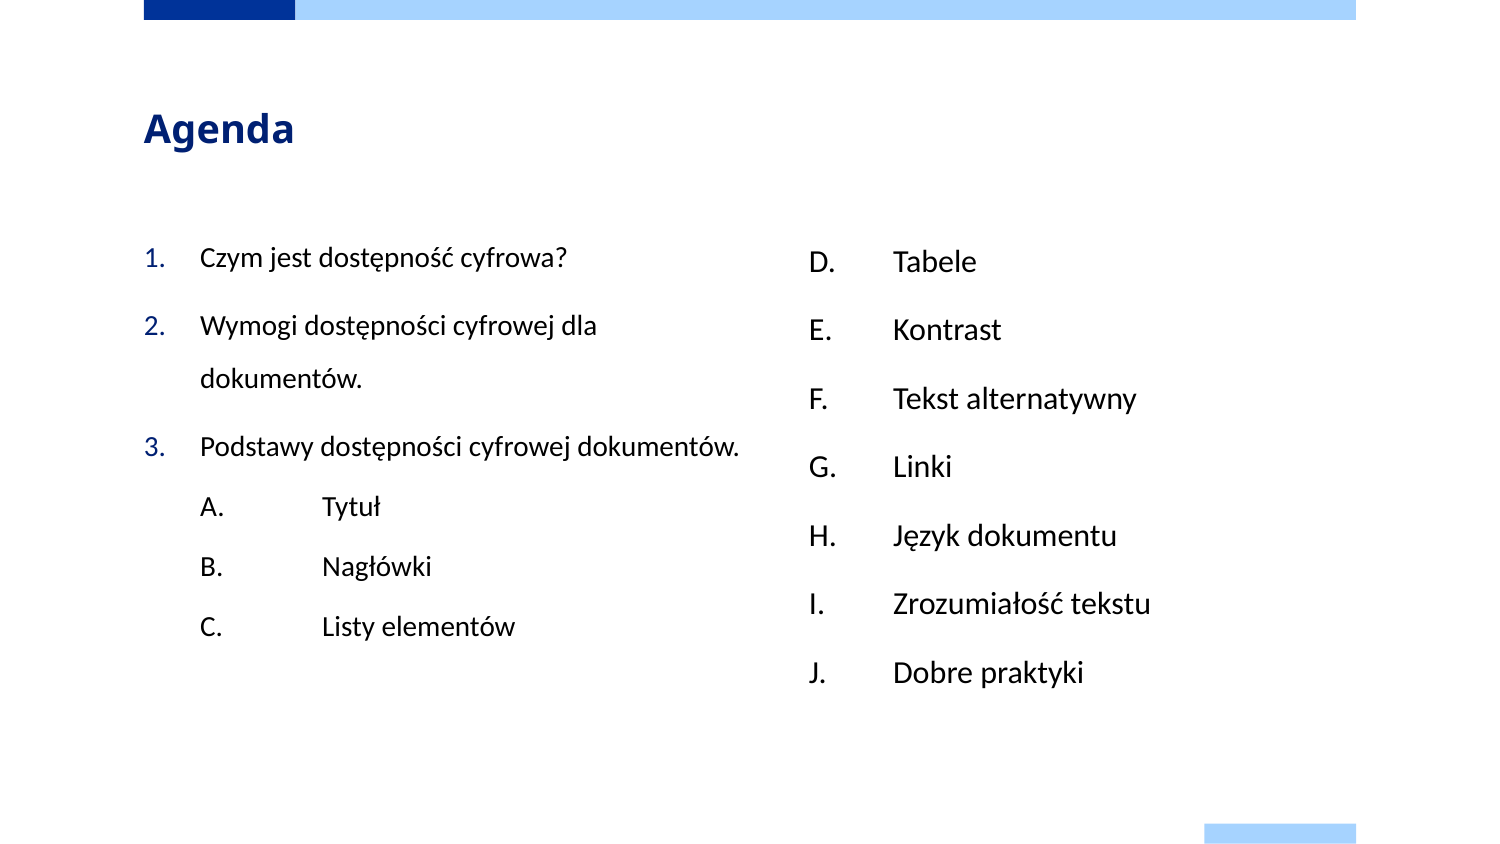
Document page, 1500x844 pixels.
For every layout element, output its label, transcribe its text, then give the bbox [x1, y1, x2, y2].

text_box Tabele Kontrast Tekst alternatywny Linki Język dokumentu Zrozumiałość tekstu Dobre praktyki [809, 220, 1380, 694]
title Agenda [143, 100, 1357, 221]
list Czym jest dostępność cyfrowa? Wymogi dostępności cyfrowej dla dokumentów. Podstawy dostępności cyfrowej dokumentów. Tytuł Nagłówki Listy elementów [143, 220, 750, 744]
